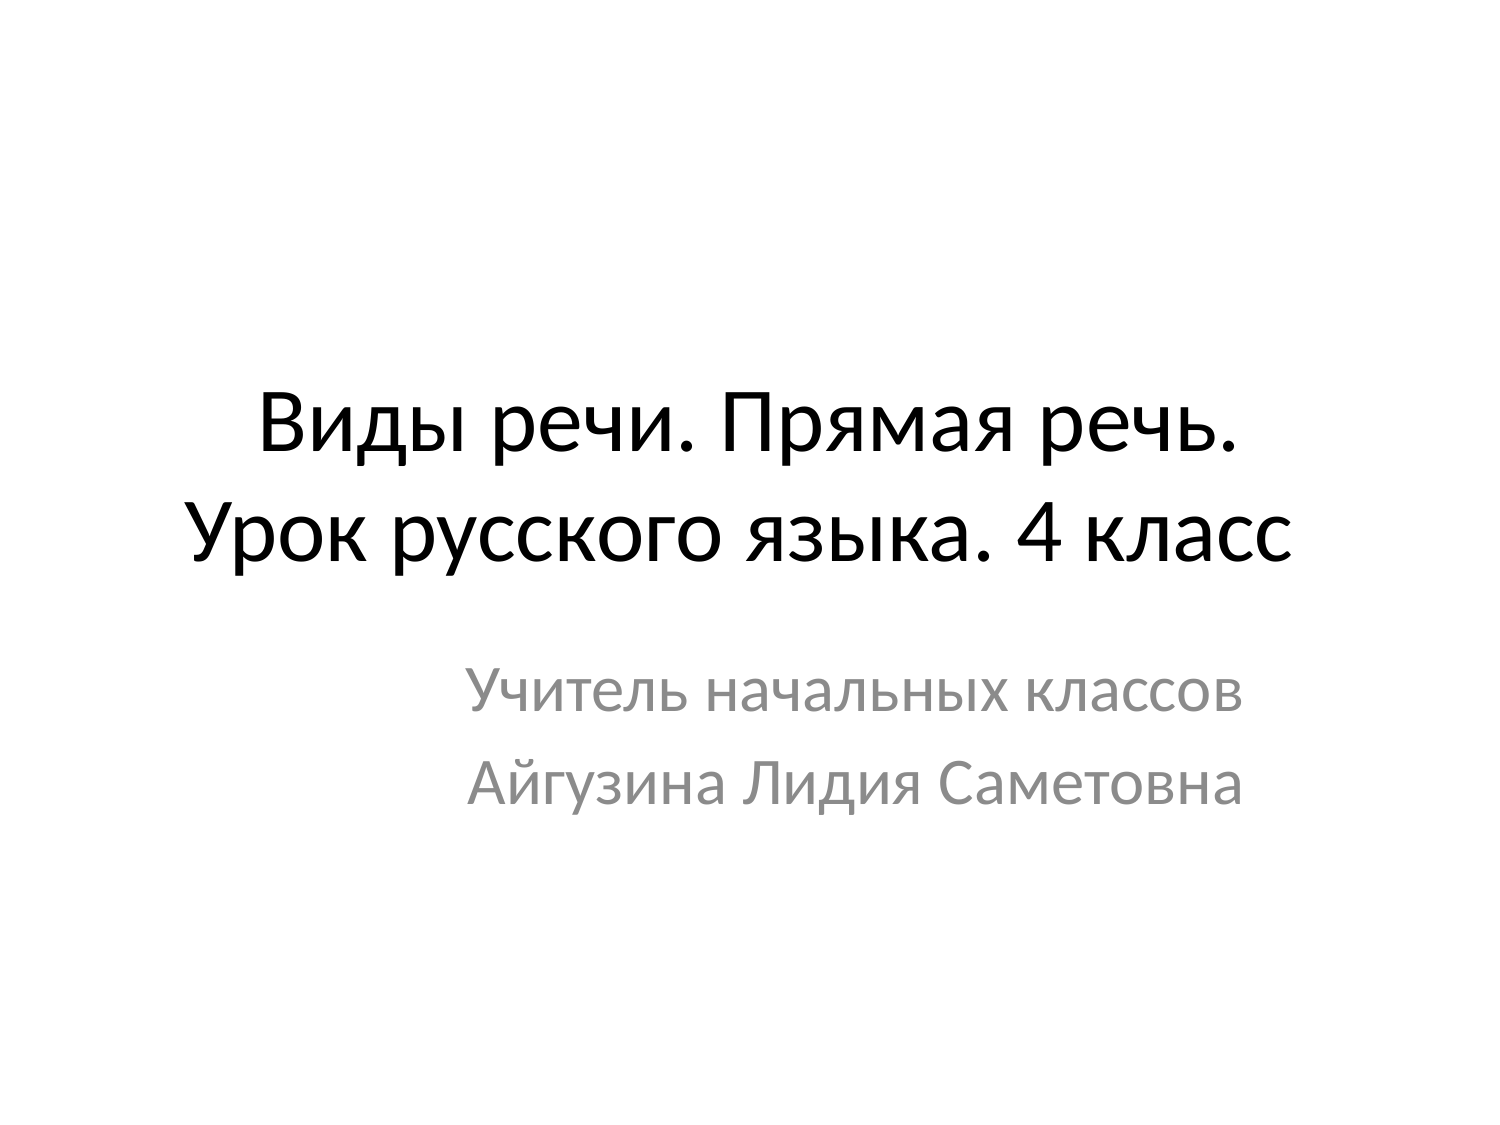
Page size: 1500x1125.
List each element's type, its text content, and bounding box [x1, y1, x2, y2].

subtitle Учитель начальных классов Айгузина Лидия Саметовна [225, 637, 1275, 925]
title Виды речи. Прямая речь. Урок русского языка. 4 класс [112, 349, 1388, 591]
